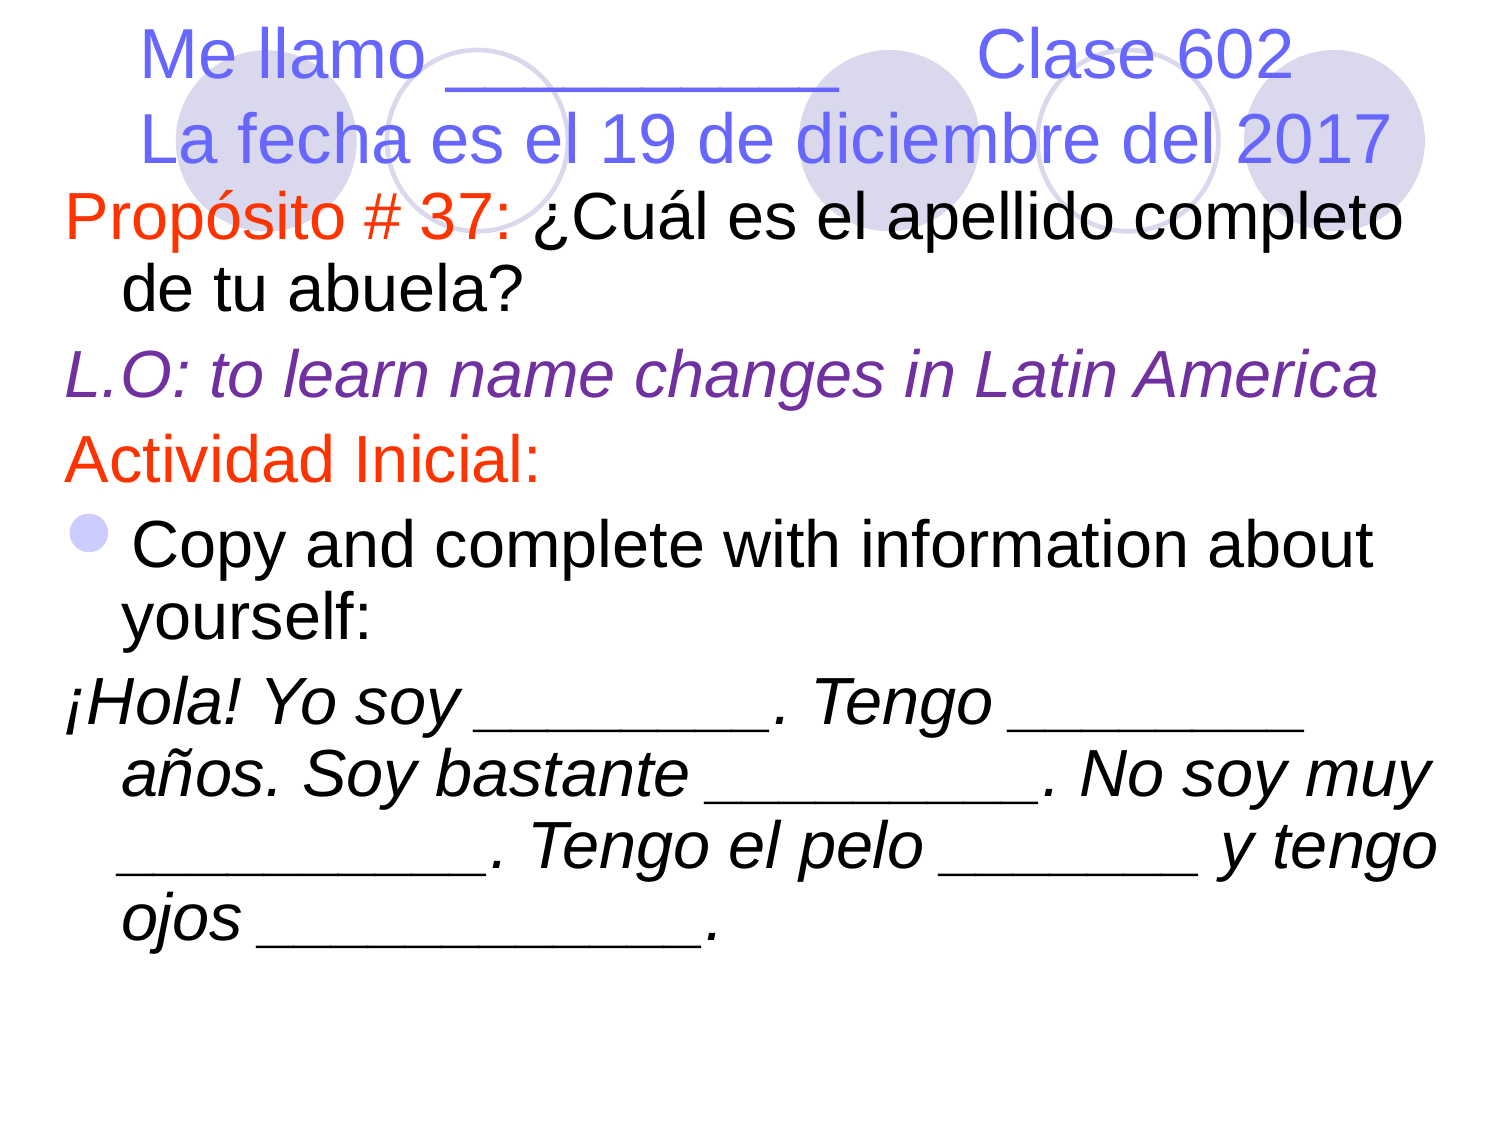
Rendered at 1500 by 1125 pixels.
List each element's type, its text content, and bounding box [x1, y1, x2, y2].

text_box Propósito # 37: ¿Cuál es el apellido completo de tu abuela? L.O: to learn name changes in Latin America Actividad Inicial: Copy and complete with information about yourself: ¡Hola! Yo soy ________. Tengo ________ años. Soy bastante _________. No soy muy __________. Tengo el pelo _______ y tengo ojos ____________. [49, 174, 1475, 919]
text_box Me llamo __________ Clase 602 La fecha es el 19 de diciembre del 2017 [124, 0, 1463, 174]
